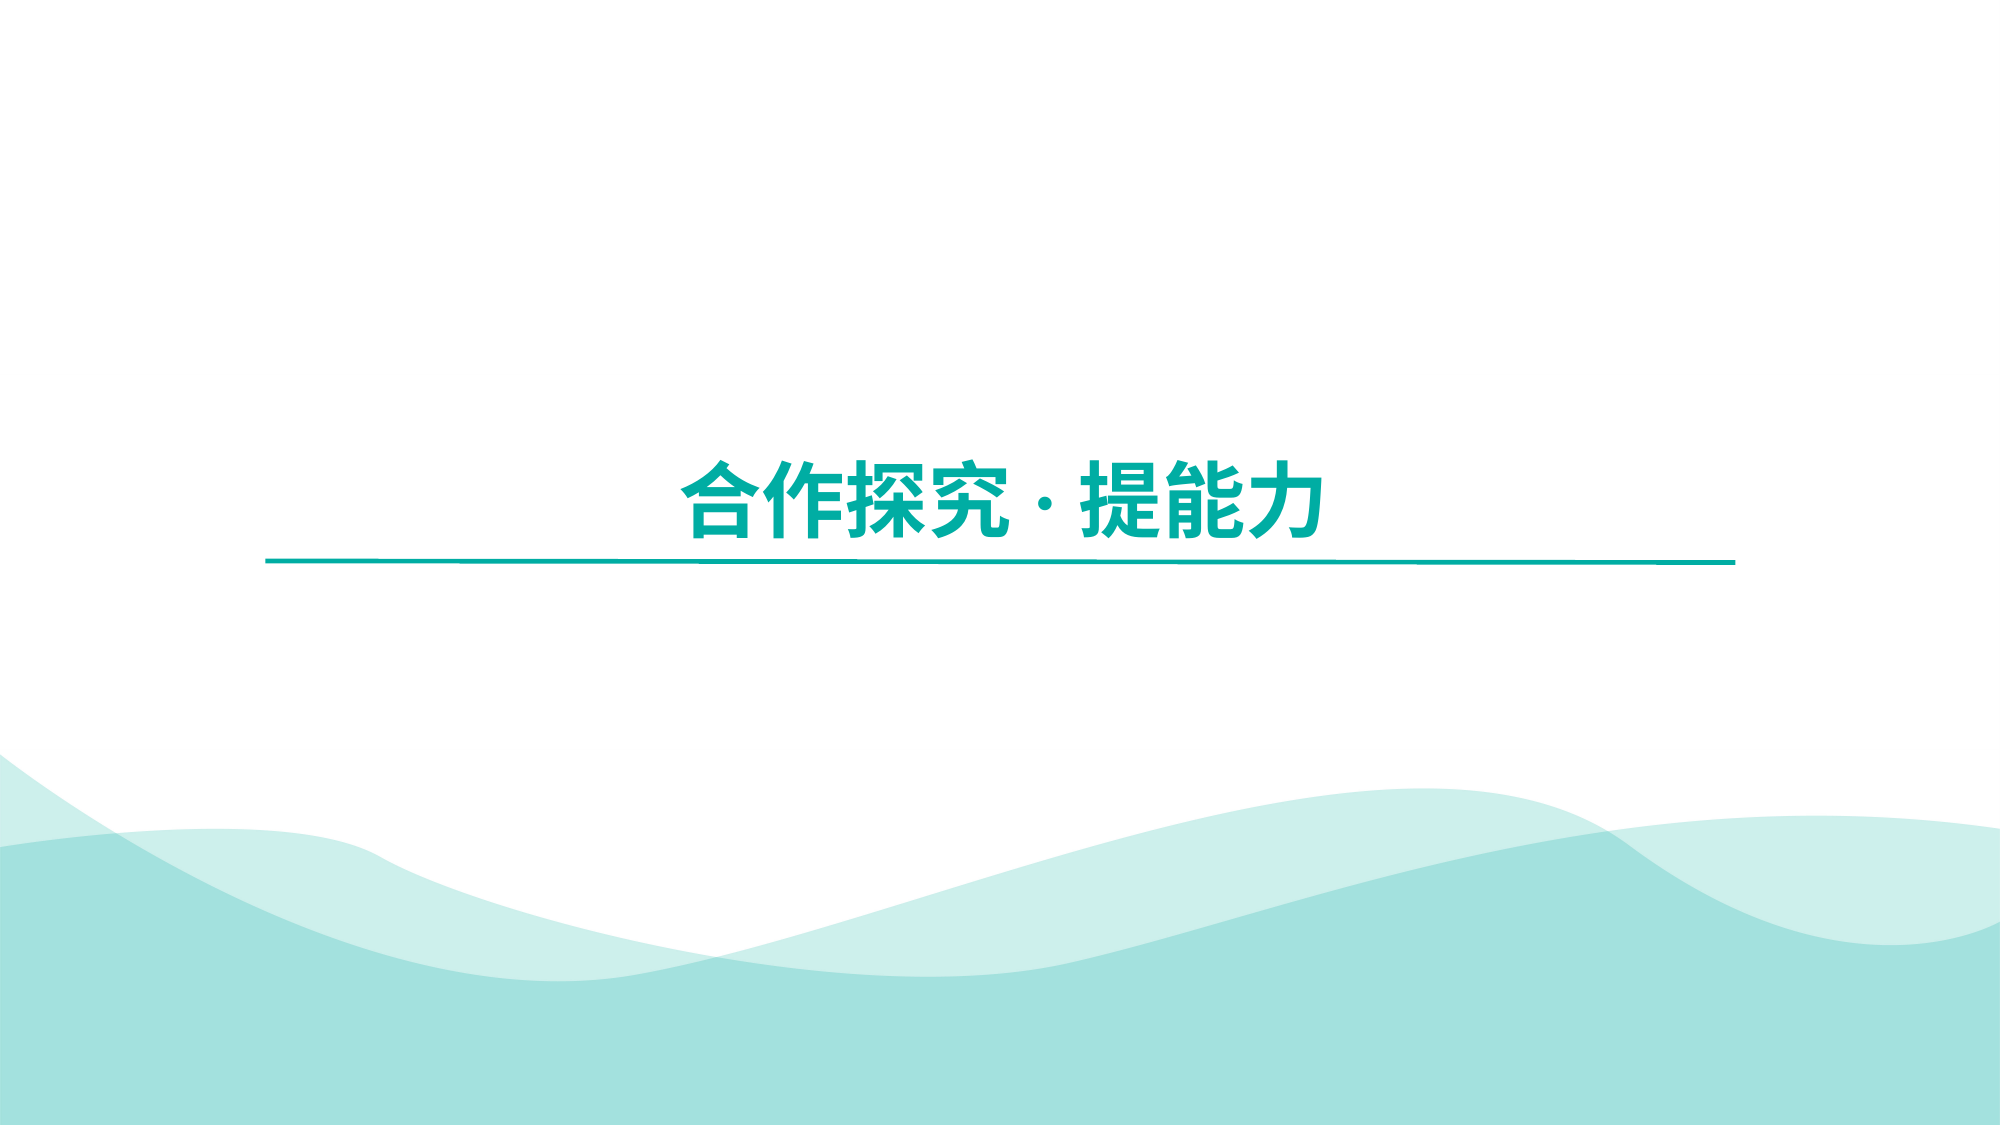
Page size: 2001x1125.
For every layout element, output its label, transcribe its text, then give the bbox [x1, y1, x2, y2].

text_box 合作探究·提能力 [265, 436, 1742, 555]
picture [0, 0, 2000, 1125]
